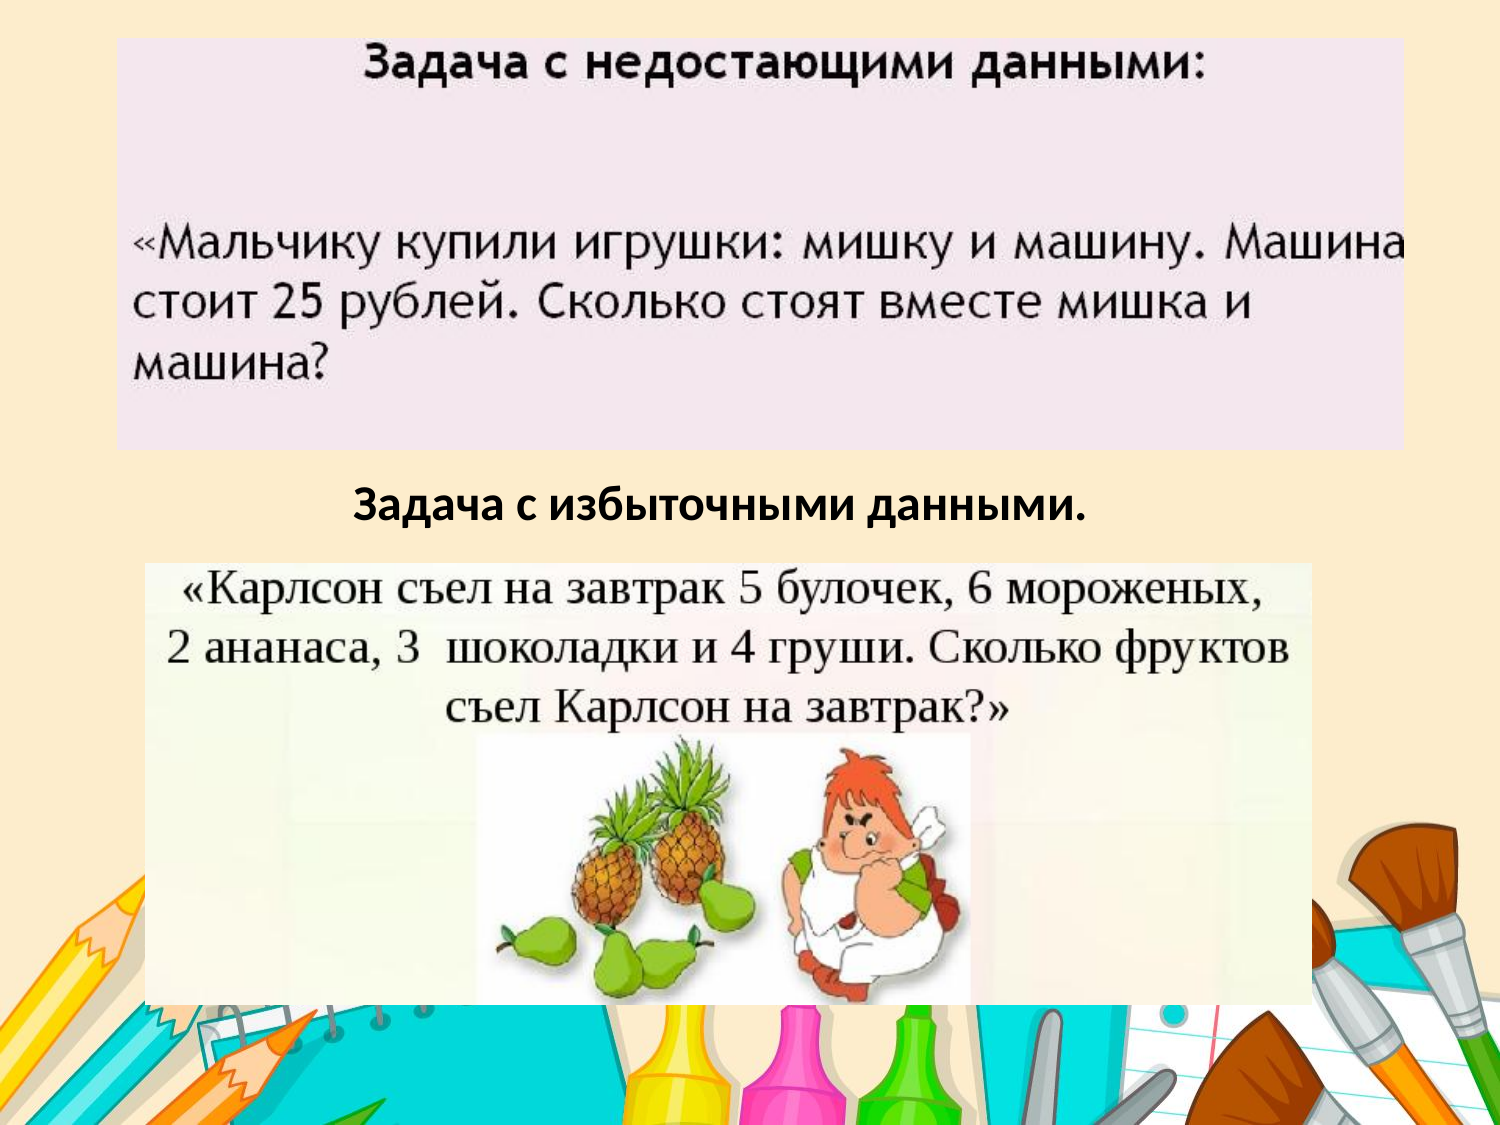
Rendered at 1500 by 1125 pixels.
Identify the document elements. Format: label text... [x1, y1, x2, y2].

picture [0, 0, 1500, 1125]
text_box Задача с избыточными данными. [132, 462, 1310, 538]
